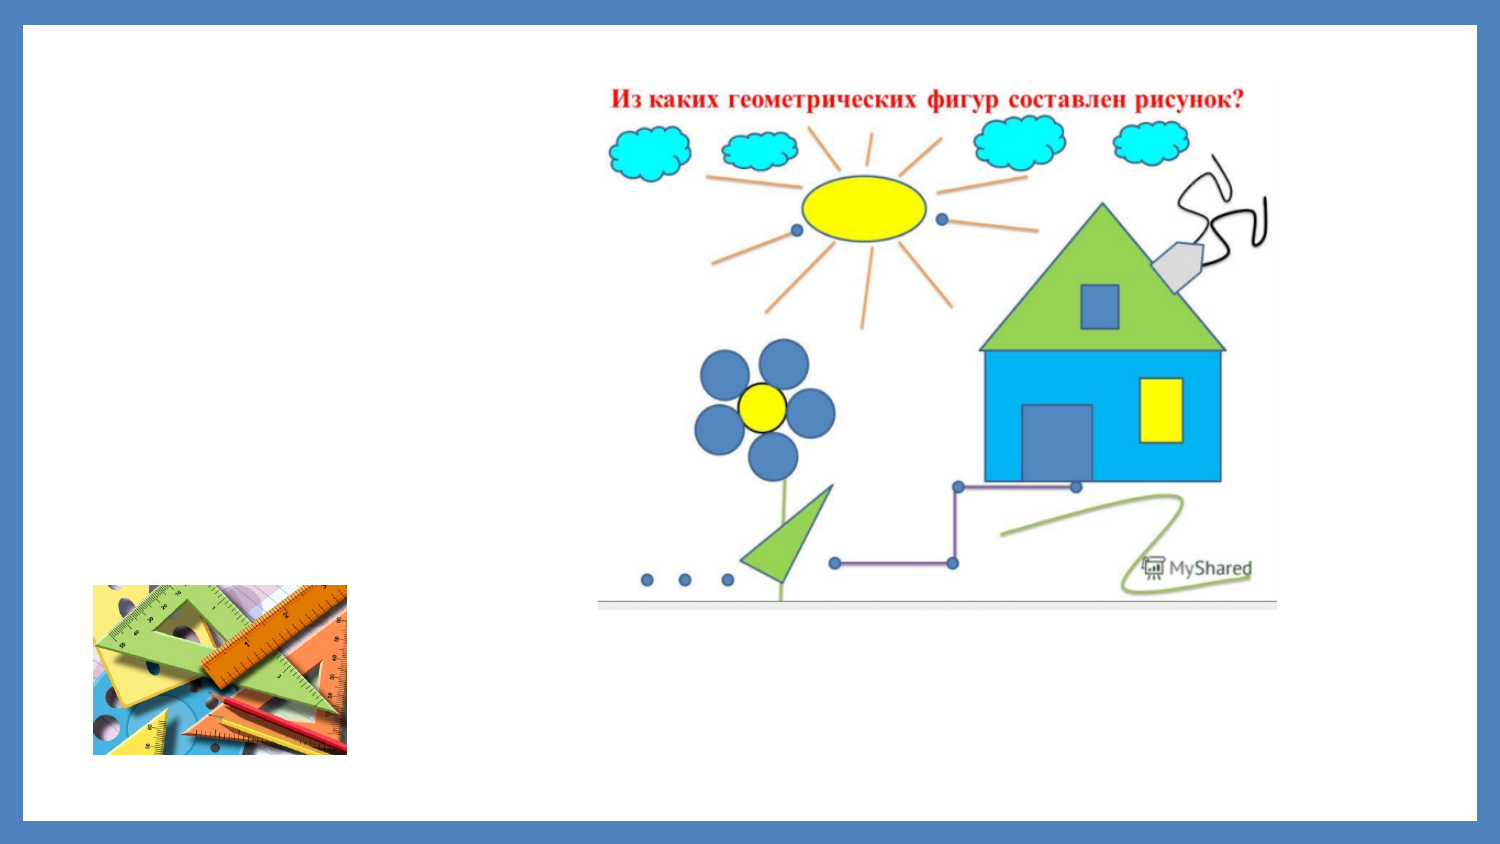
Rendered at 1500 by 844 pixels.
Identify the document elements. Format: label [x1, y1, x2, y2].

picture [597, 81, 1278, 610]
picture [93, 585, 347, 755]
